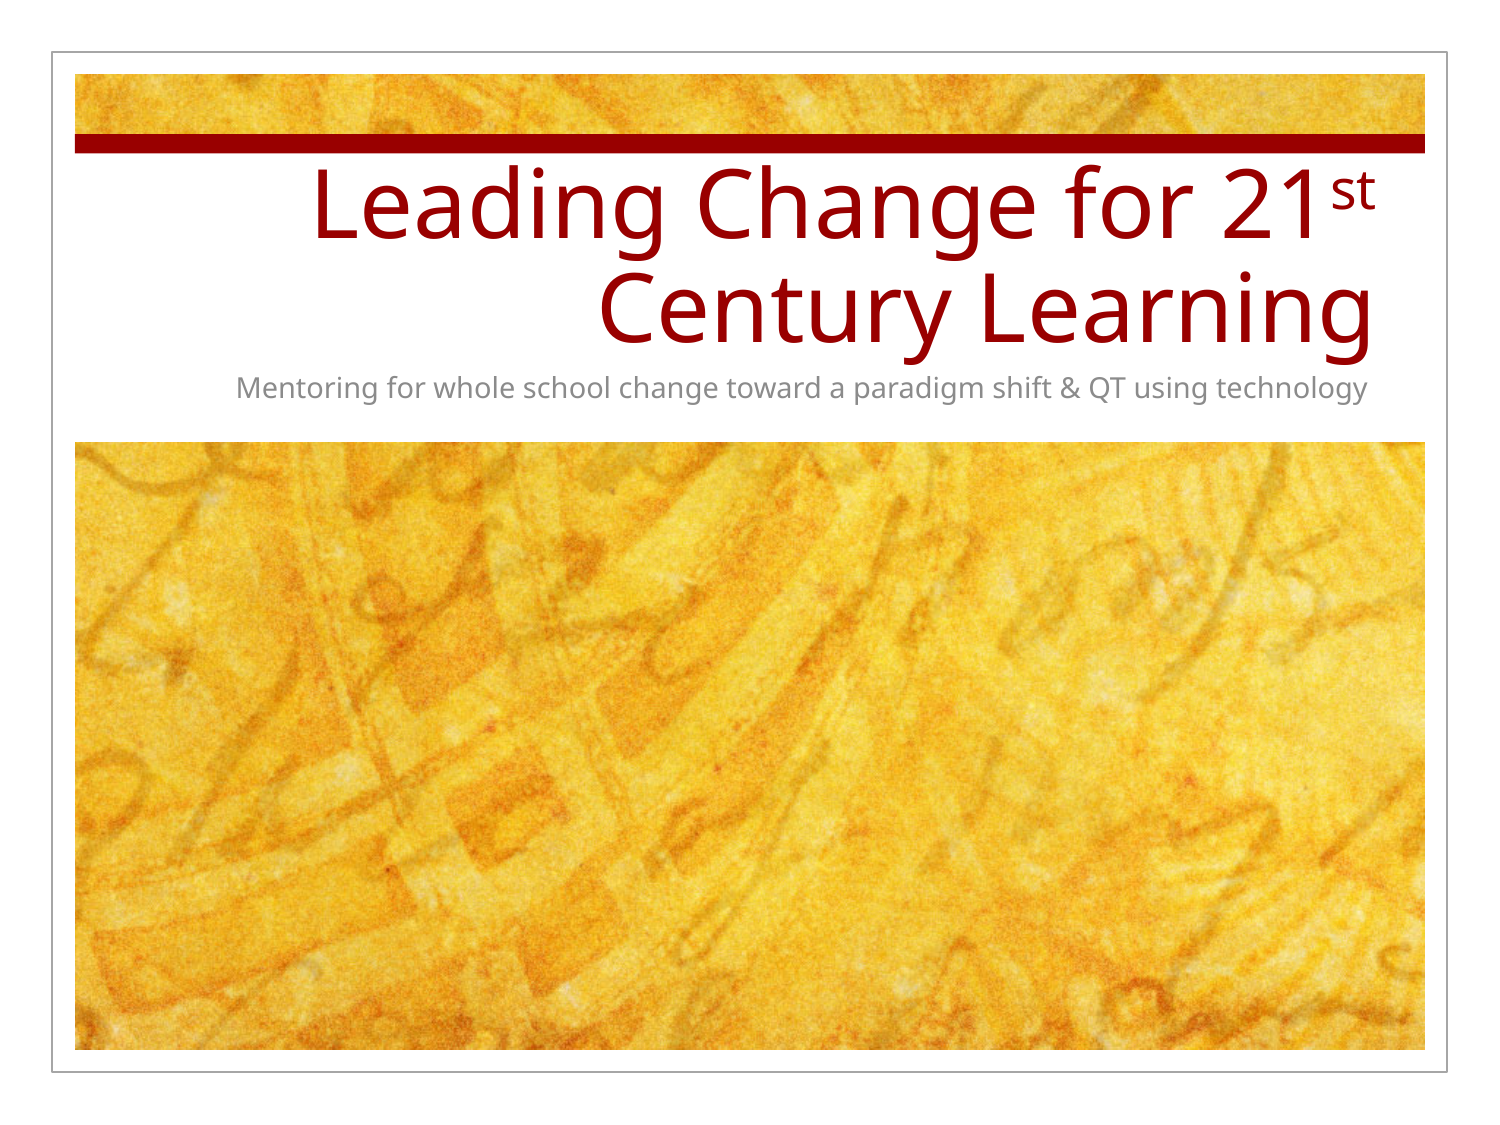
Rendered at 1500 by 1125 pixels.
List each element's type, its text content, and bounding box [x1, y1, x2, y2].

subtitle Mentoring for whole school change toward a paradigm shift & QT using technology [64, 362, 1392, 439]
picture [75, 442, 1425, 1050]
title Leading Change for 21st Century Learning [112, 158, 1392, 362]
picture [75, 74, 1425, 134]
